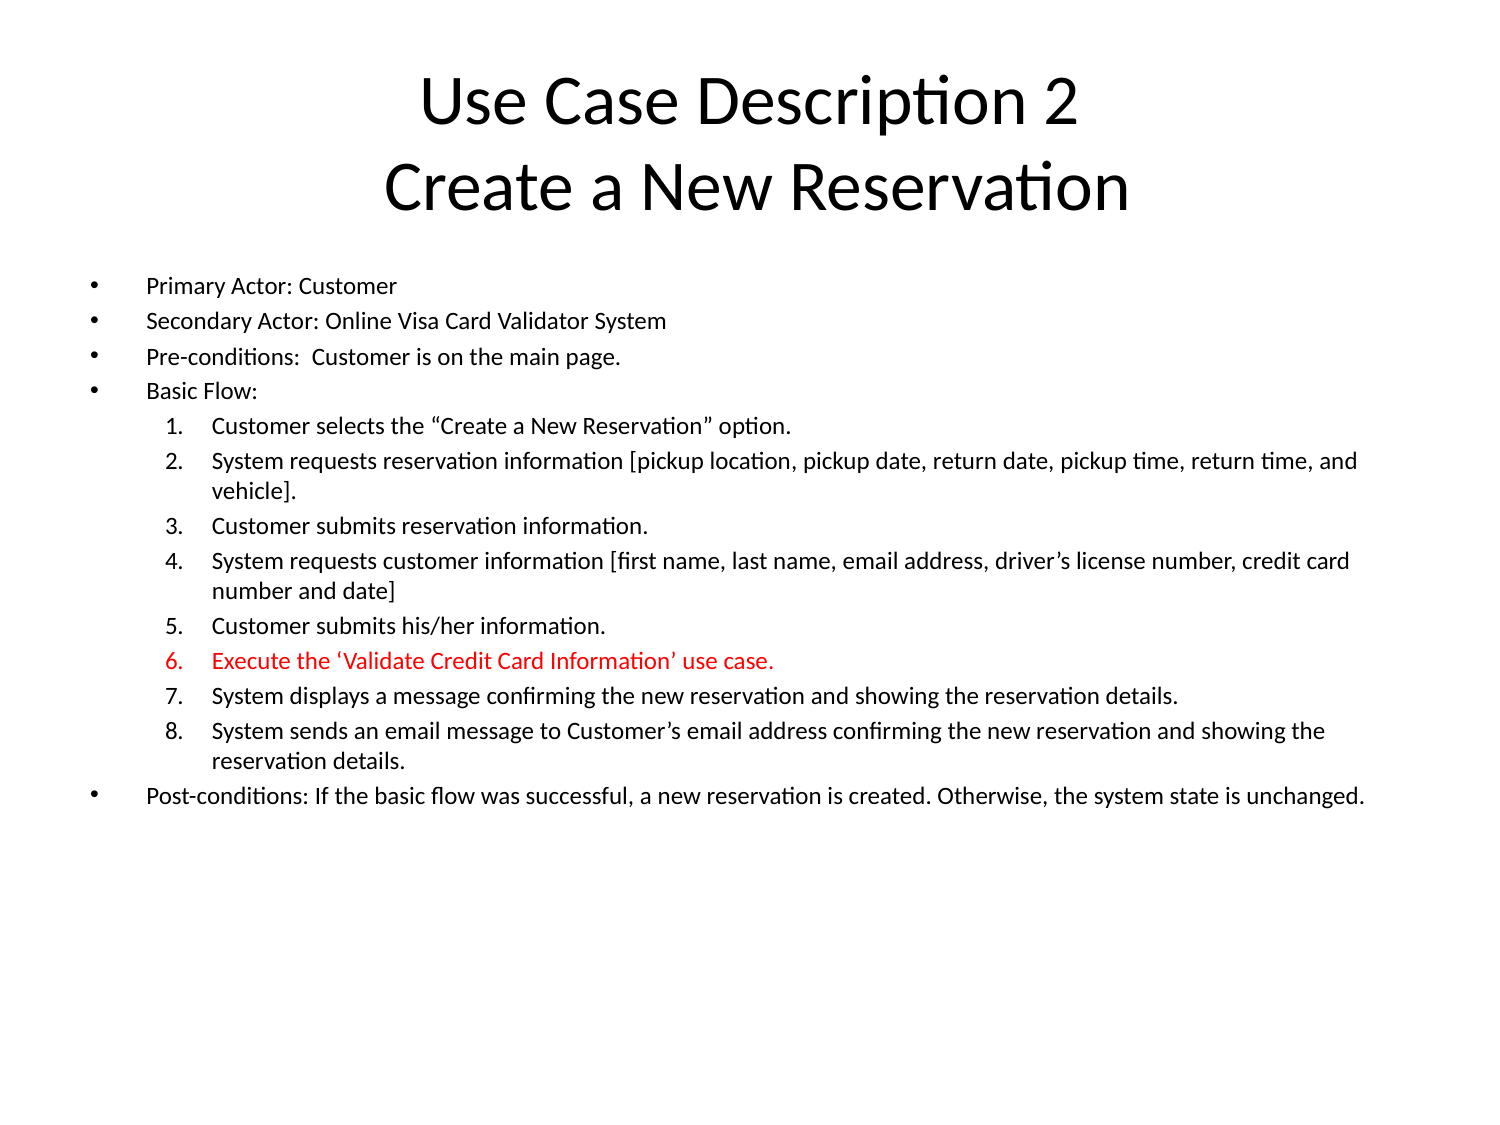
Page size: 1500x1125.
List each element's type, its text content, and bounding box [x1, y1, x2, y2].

list Primary Actor: Customer Secondary Actor: Online Visa Card Validator System Pre-conditions: Customer is on the main page. Basic Flow: Customer selects the “Create a New Reservation” option. System requests reservation information [pickup location, pickup date, return date, pickup time, return time, and vehicle]. Customer submits reservation information. System requests customer information [first name, last name, email address, driver’s license number, credit card number and date] Customer submits his/her information. Execute the ‘Validate Credit Card Information’ use case. System displays a message confirming the new reservation and showing the reservation details. System sends an email message to Customer’s email address confirming the new reservation and showing the reservation details. Post-conditions: If the basic flow was successful, a new reservation is created. Otherwise, the system state is unchanged. [75, 262, 1425, 1005]
title Use Case Description 2 Create a New Reservation [75, 45, 1425, 233]
